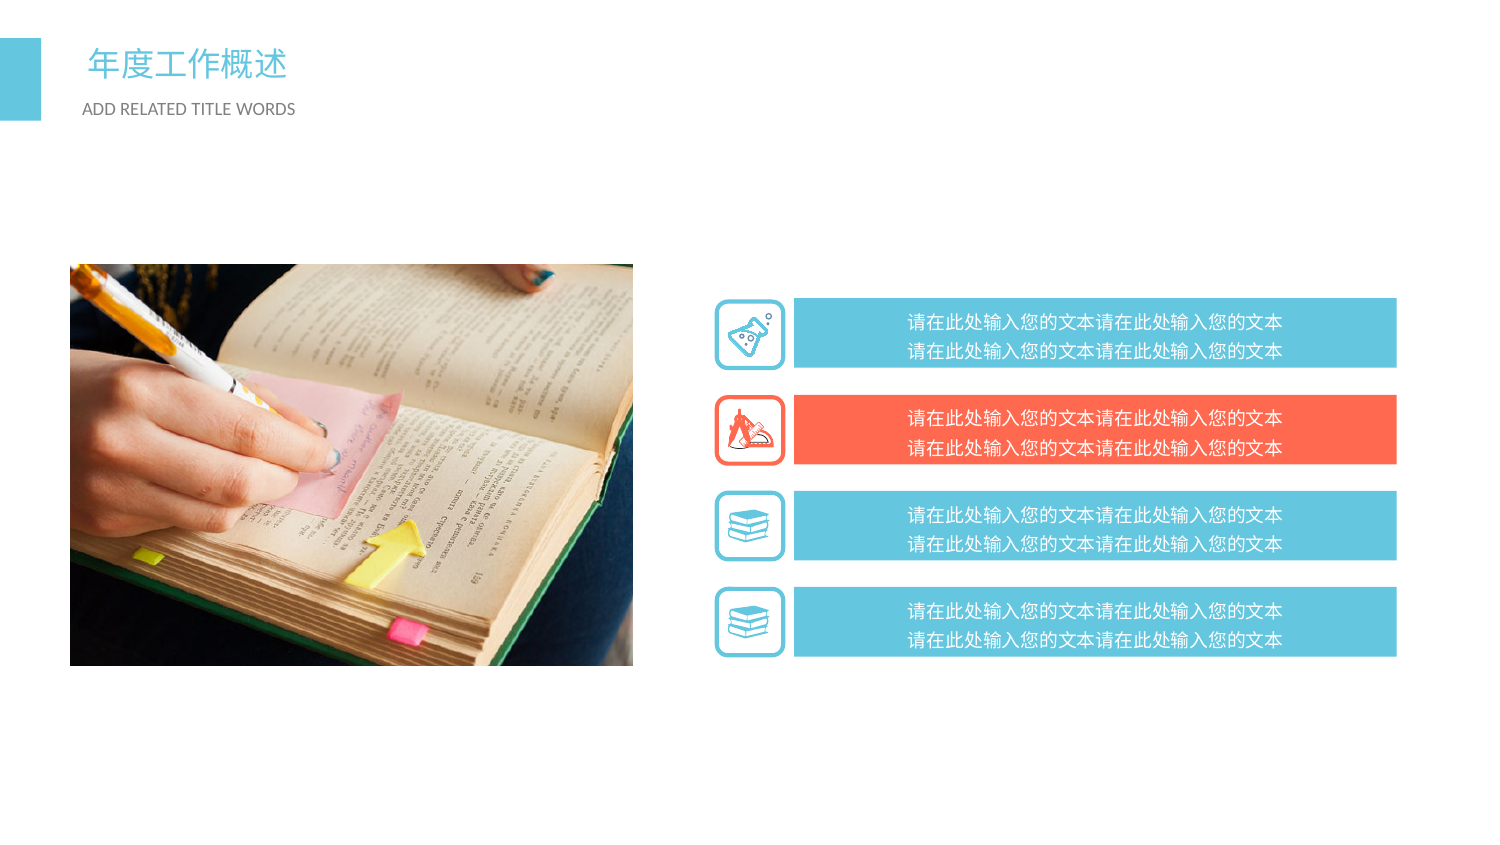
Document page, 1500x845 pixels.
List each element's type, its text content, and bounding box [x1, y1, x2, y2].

text_box [714, 299, 786, 371]
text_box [728, 409, 774, 451]
text_box [714, 395, 786, 466]
text_box [714, 490, 786, 562]
picture [70, 264, 634, 666]
text_box 请在此处输入您的文本请在此处输入您的文本 请在此处输入您的文本请在此处输入您的文本 [794, 490, 1397, 561]
text_box 请在此处输入您的文本请在此处输入您的文本 请在此处输入您的文本请在此处输入您的文本 [794, 586, 1397, 657]
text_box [727, 312, 773, 357]
text_box 请在此处输入您的文本请在此处输入您的文本 请在此处输入您的文本请在此处输入您的文本 [794, 298, 1397, 368]
text_box [714, 586, 786, 658]
text_box 请在此处输入您的文本请在此处输入您的文本 请在此处输入您的文本请在此处输入您的文本 [794, 394, 1397, 465]
